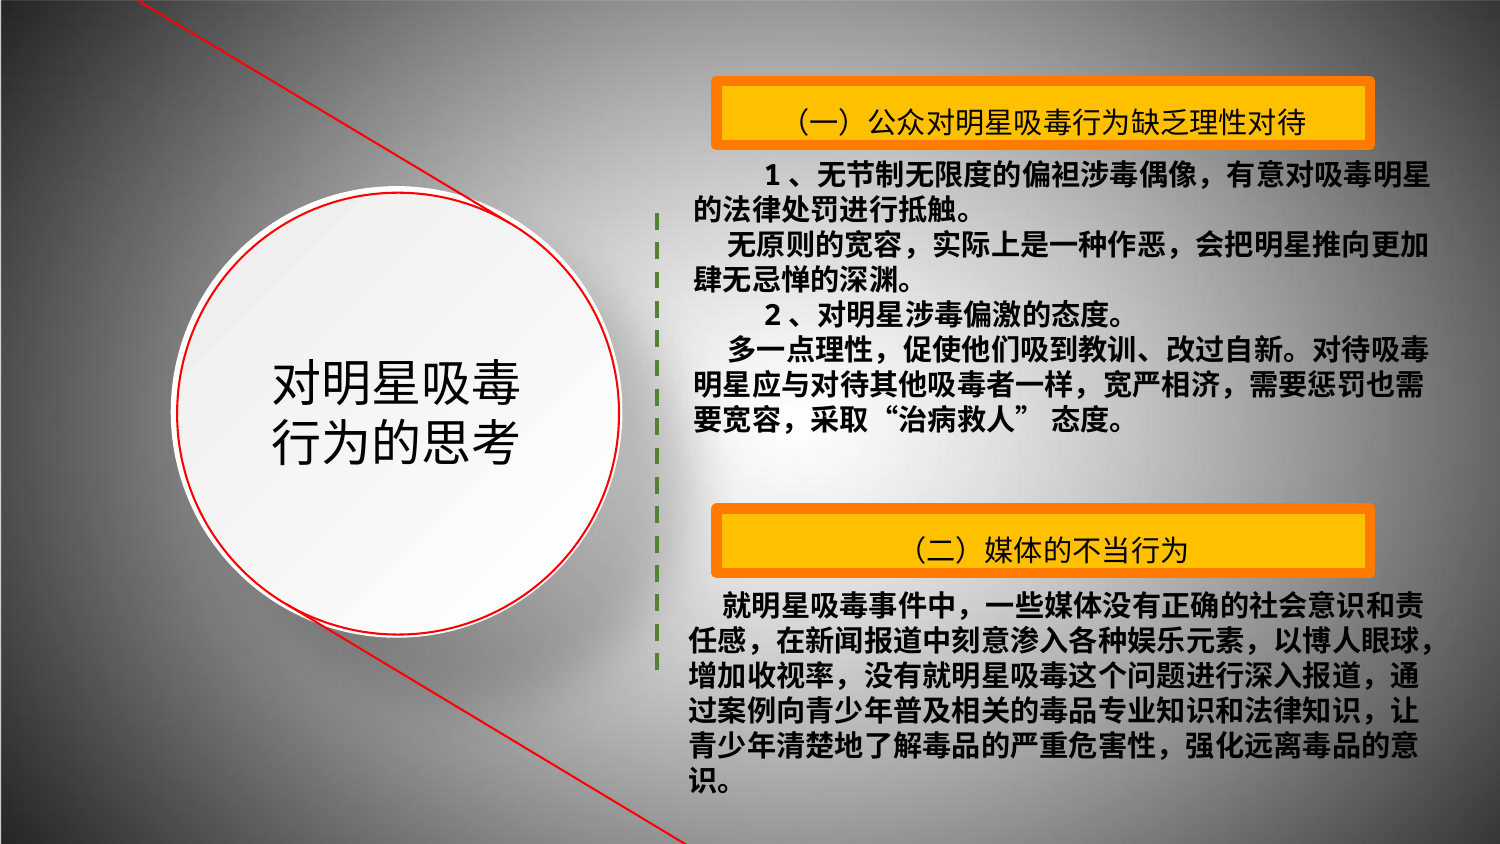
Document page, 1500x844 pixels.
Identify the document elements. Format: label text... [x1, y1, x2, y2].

text_box 就明星吸毒事件中，一些媒体没有正确的社会意识和责任感，在新闻报道中刻意渗入各种娱乐元素，以博人眼球，增加收视率，没有就明星吸毒这个问题进行深入报道，通过案例向青少年普及相关的毒品专业知识和法律知识，让青少年清楚地了解毒品的严重危害性，强化远离毒品的意识。 [688, 587, 1437, 798]
picture [2, 1, 1500, 844]
text_box （一）公众对明星吸毒行为缺乏理性对待 [716, 81, 1370, 146]
text_box [177, 192, 508, 605]
text_box [288, 222, 620, 635]
text_box 对明星吸毒 行为的思考 [172, 188, 621, 636]
text_box 1、无节制无限度的偏袒涉毒偶像，有意对吸毒明星的法律处罚进行抵触。 无原则的宽容，实际上是一种作恶，会把明星推向更加肆无忌惮的深渊。 2、对明星涉毒偏激的态度。 多一点理性，促使他们吸到教训、改过自新。对待吸毒明星应与对待其他吸毒者一样，宽严相济，需要惩罚也需要宽容，采取“治病救人” 态度。 [693, 156, 1442, 437]
text_box （二）媒体的不当行为 [716, 508, 1370, 573]
